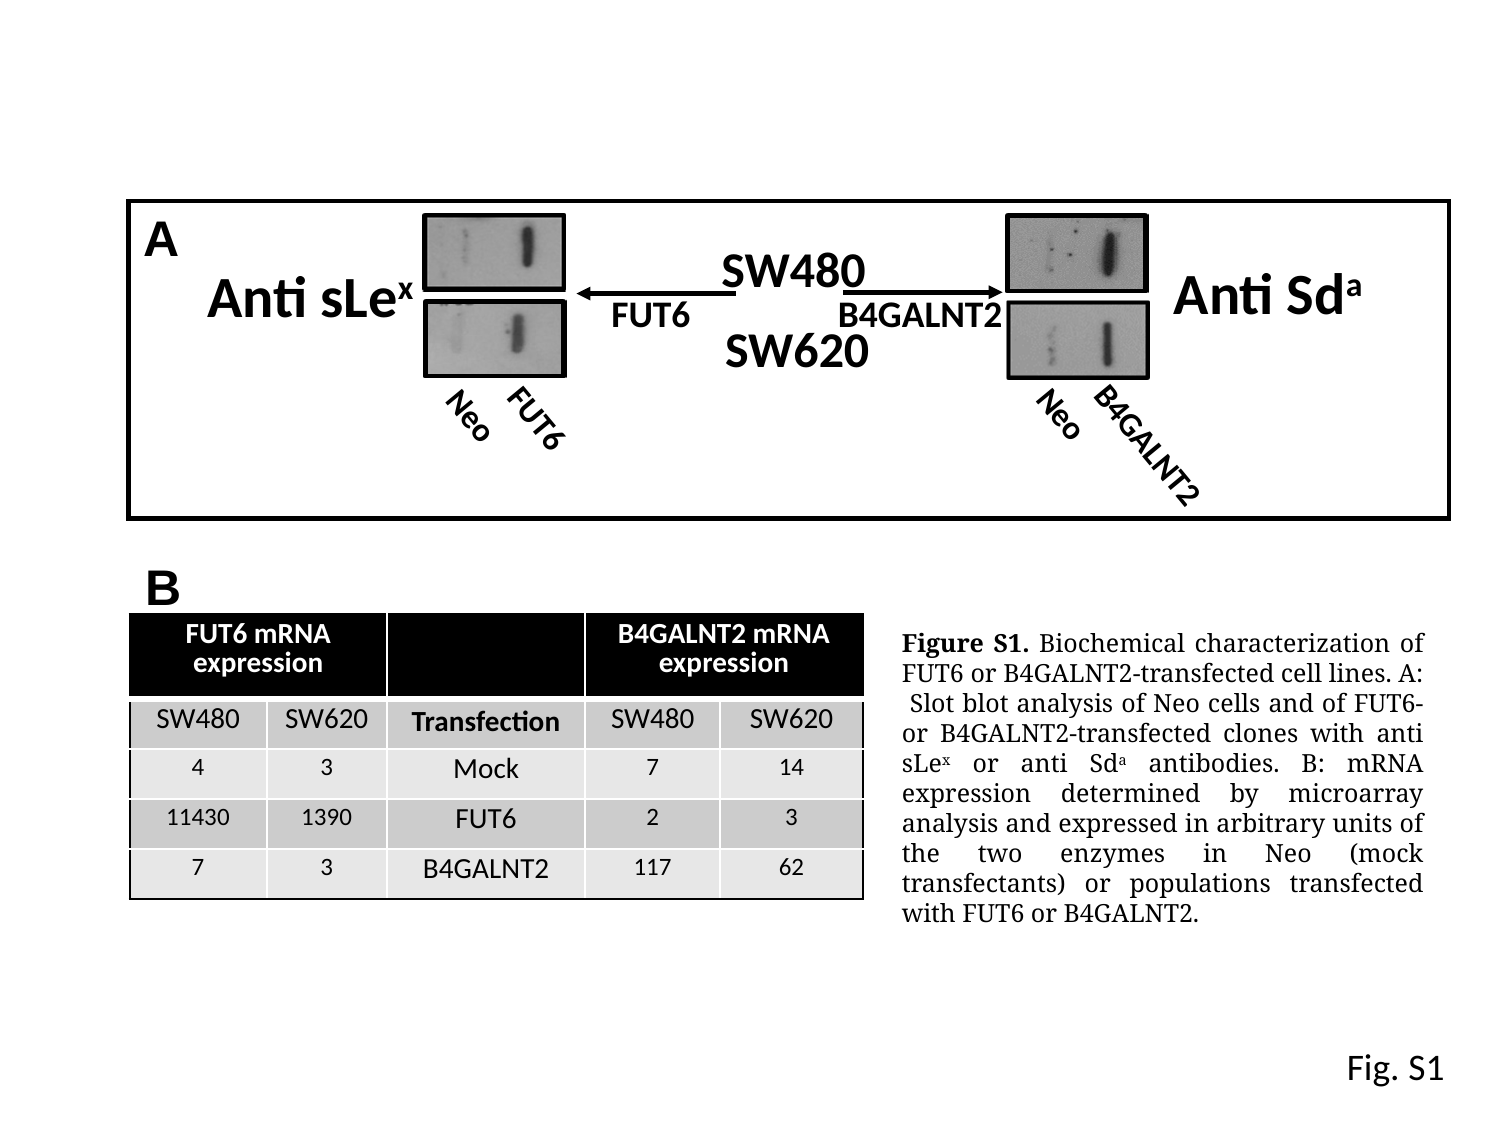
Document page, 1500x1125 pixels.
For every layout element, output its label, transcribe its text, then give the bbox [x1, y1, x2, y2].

table_header [388, 615, 584, 696]
table_cell Mock [388, 750, 584, 798]
table_cell 1390 [268, 800, 386, 848]
picture [1005, 213, 1149, 293]
text_box [128, 200, 1450, 519]
table_cell Transfection [388, 702, 584, 748]
table_cell 7 [131, 850, 266, 898]
table_cell 3 [268, 750, 386, 798]
picture [422, 213, 566, 292]
table_cell B4GALNT2 [388, 850, 584, 898]
table_cell 3 [721, 800, 862, 848]
table_cell SW620 [721, 702, 862, 748]
text_box Fig. S1 [1332, 1035, 1460, 1095]
table_cell 7 [586, 750, 719, 798]
table_cell 14 [721, 750, 862, 798]
table_cell SW620 [268, 702, 386, 748]
picture [1006, 300, 1150, 380]
table_cell 117 [586, 850, 719, 898]
table_header FUT6 mRNA expression [131, 615, 386, 696]
table_cell FUT6 [388, 800, 584, 848]
table_cell 2 [586, 800, 719, 848]
text_box B [130, 548, 197, 623]
table_cell SW480 [586, 702, 719, 748]
table_cell 4 [131, 750, 266, 798]
picture [423, 299, 567, 378]
table_cell SW480 [131, 702, 266, 748]
table_header B4GALNT2 mRNA expression [586, 615, 862, 696]
table_cell 11430 [131, 800, 266, 848]
text_box B4GALNT2 [1175, 519, 1197, 530]
table_cell 3 [268, 850, 386, 898]
table_cell 62 [721, 850, 862, 898]
text_box Figure S1. Biochemical characterization of FUT6 or B4GALNT2-transfected cell lines. A: Slot blot analysis of Neo cells and of FUT6- or B4GALNT2-transfected clones with anti sLex or anti Sda antibodies. B: mRNA expression determined by microarray analysis and expressed in arbitrary units of the two enzymes in Neo (mock transfectants) or populations transfected with FUT6 or B4GALNT2. [887, 620, 1439, 935]
